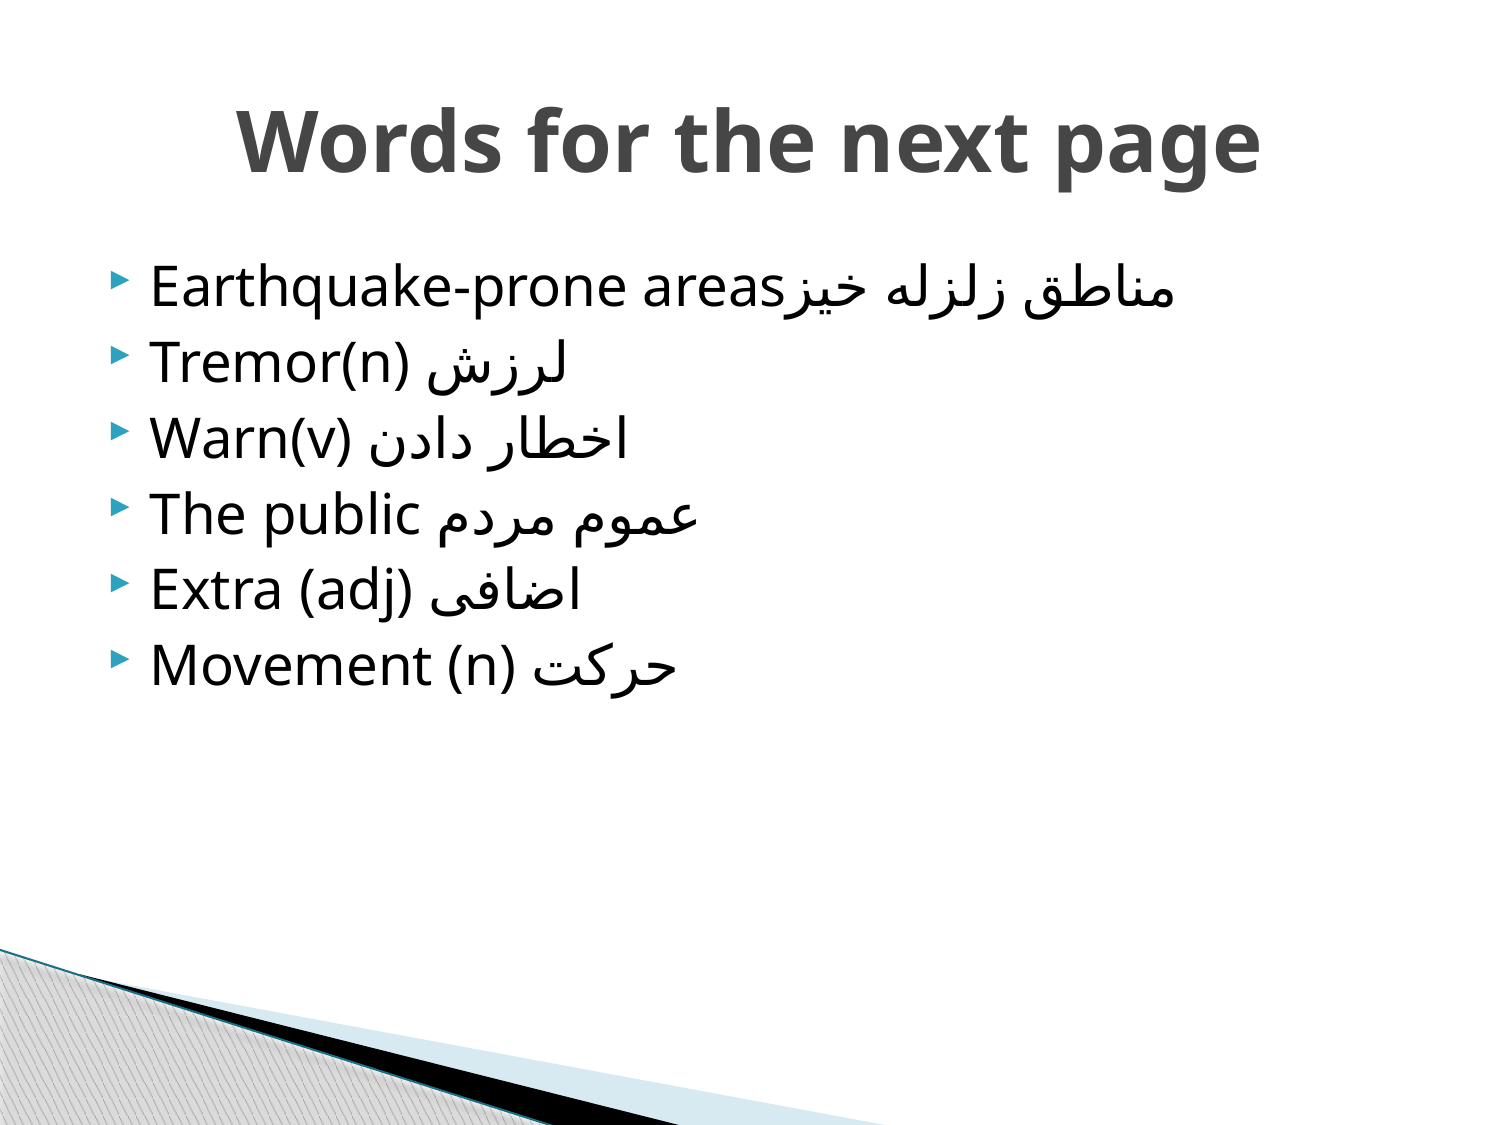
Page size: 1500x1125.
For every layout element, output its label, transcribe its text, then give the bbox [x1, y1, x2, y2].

list Earthquake-prone areasمناطق زلزله خیز Tremor(n) لرزش Warn(v) اخطار دادن The public عموم مردم Extra (adj) اضافی Movement (n) حرکت [75, 243, 1425, 986]
title Words for the next page [75, 45, 1425, 233]
